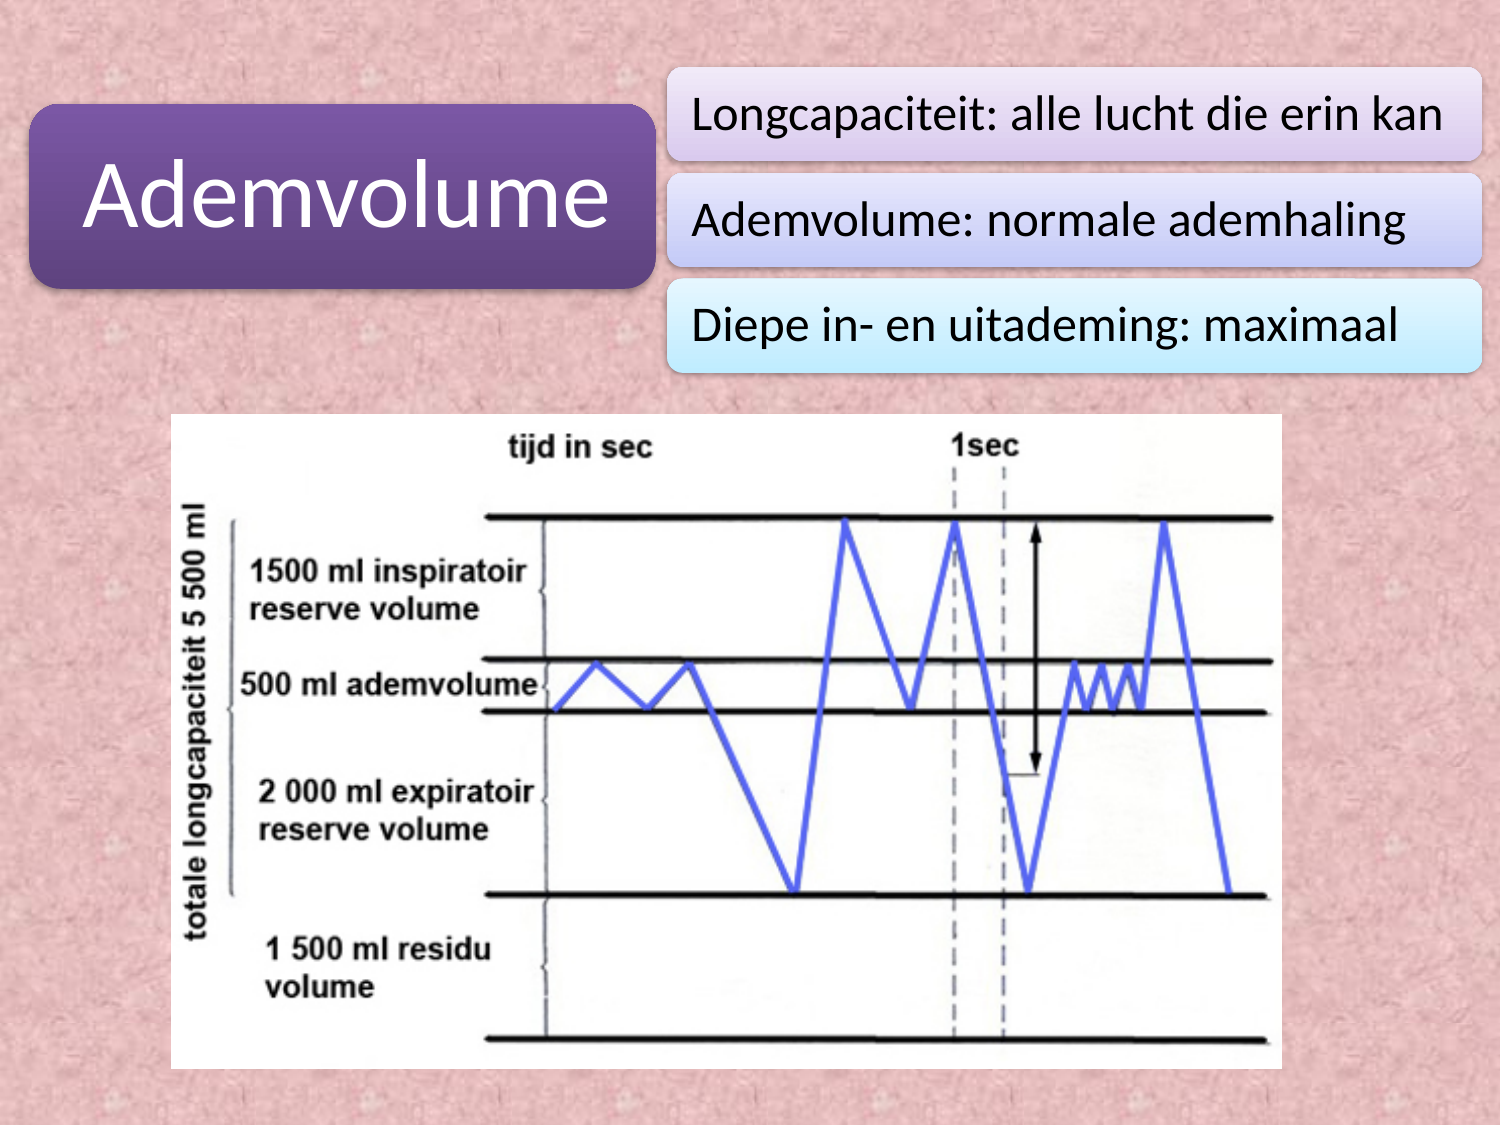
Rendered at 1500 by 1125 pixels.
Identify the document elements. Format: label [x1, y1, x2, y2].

picture [0, 0, 1500, 1125]
text_box [29, 89, 656, 303]
list [666, 54, 1483, 386]
